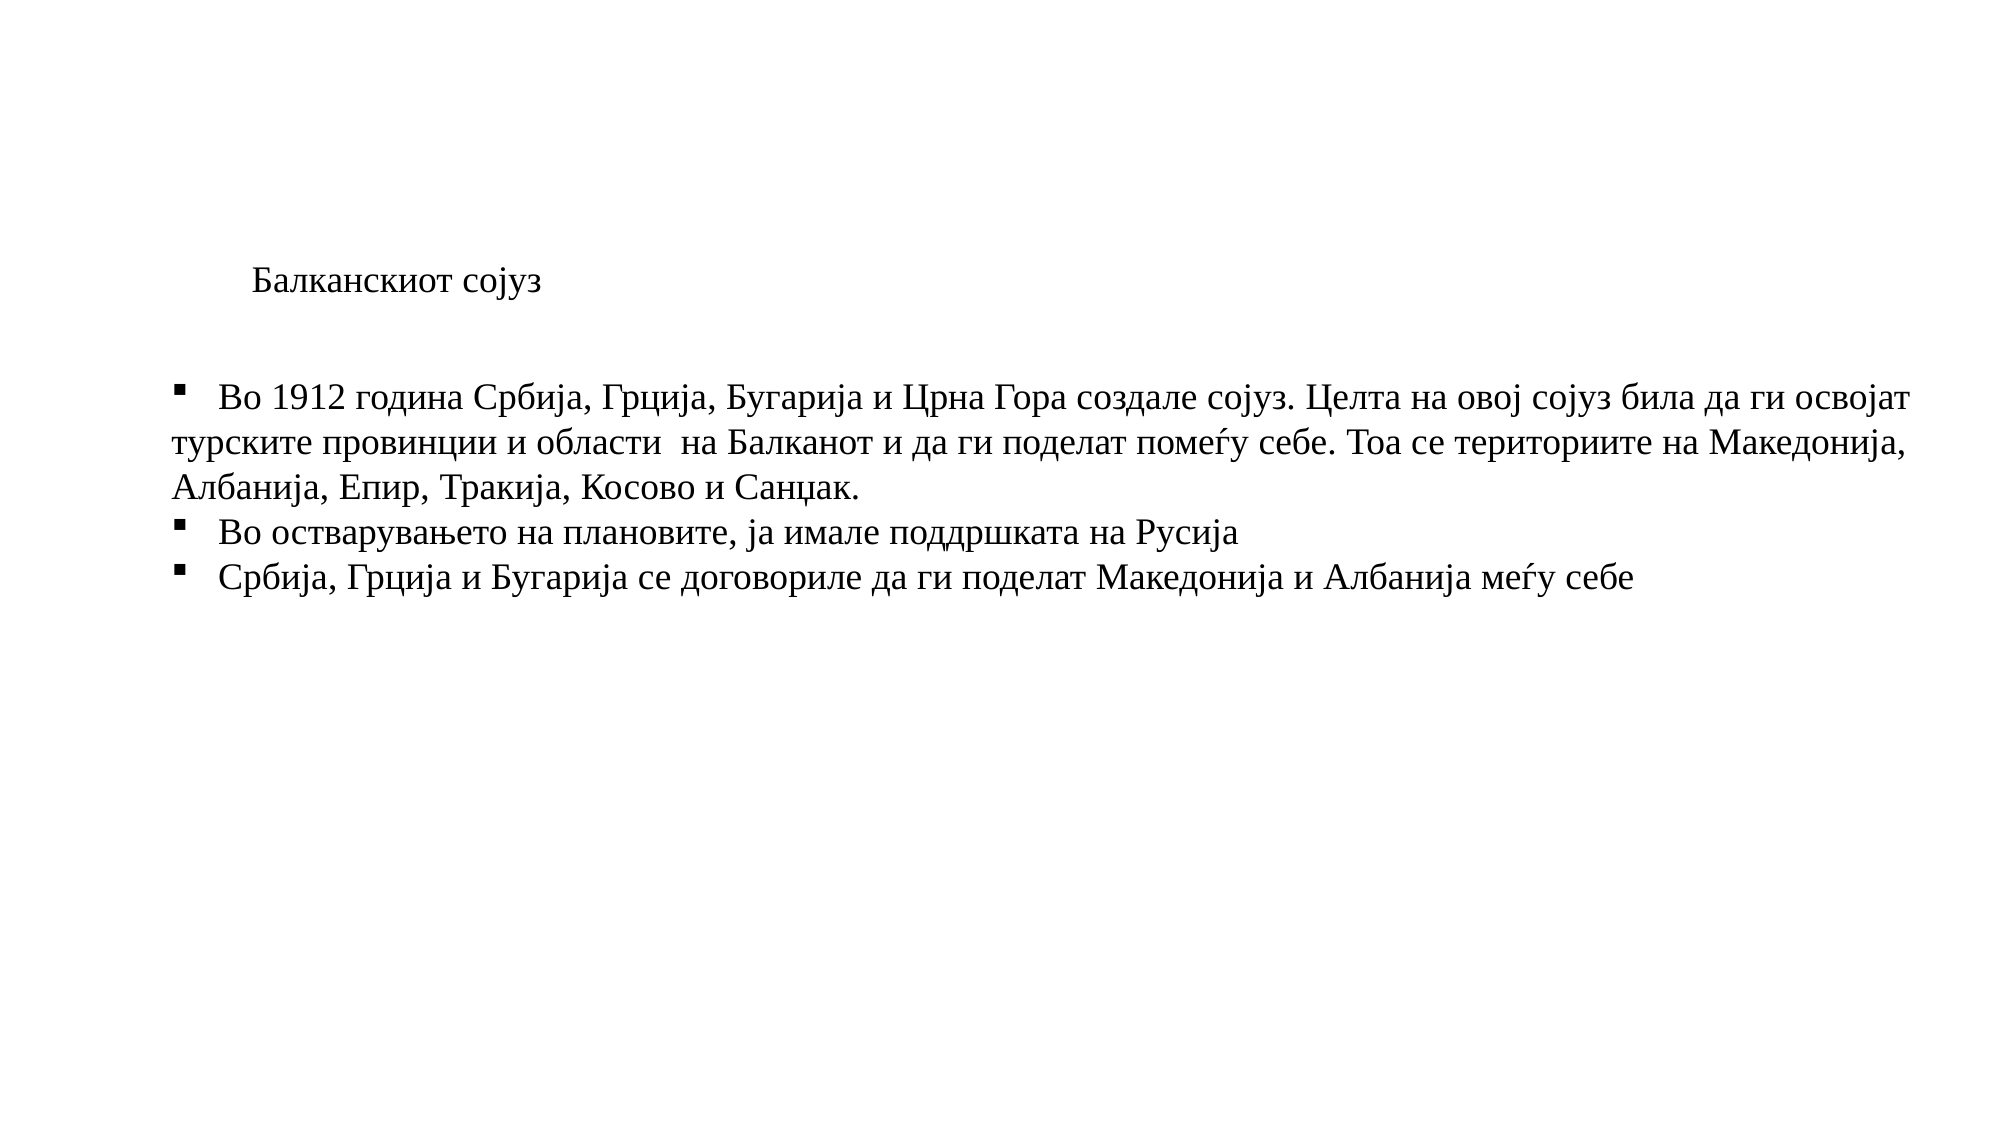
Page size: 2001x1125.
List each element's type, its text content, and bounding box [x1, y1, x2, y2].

text_box Во 1912 година Србија, Грција, Бугарија и Црна Гора создале сојуз. Целта на овој сојуз била да ги освојат турските провинции и области на Балканот и да ги поделат помеѓу себе. Тоа се териториите на Македонија, Албанија, Епир, Тракија, Косово и Санџак. Во остварувањето на плановите, ја имале поддршката на Русија Србија, Грција и Бугарија се договориле да ги поделат Македонија и Албанија меѓу себе [156, 364, 1937, 605]
text_box Балканскиот сојуз [236, 247, 558, 308]
